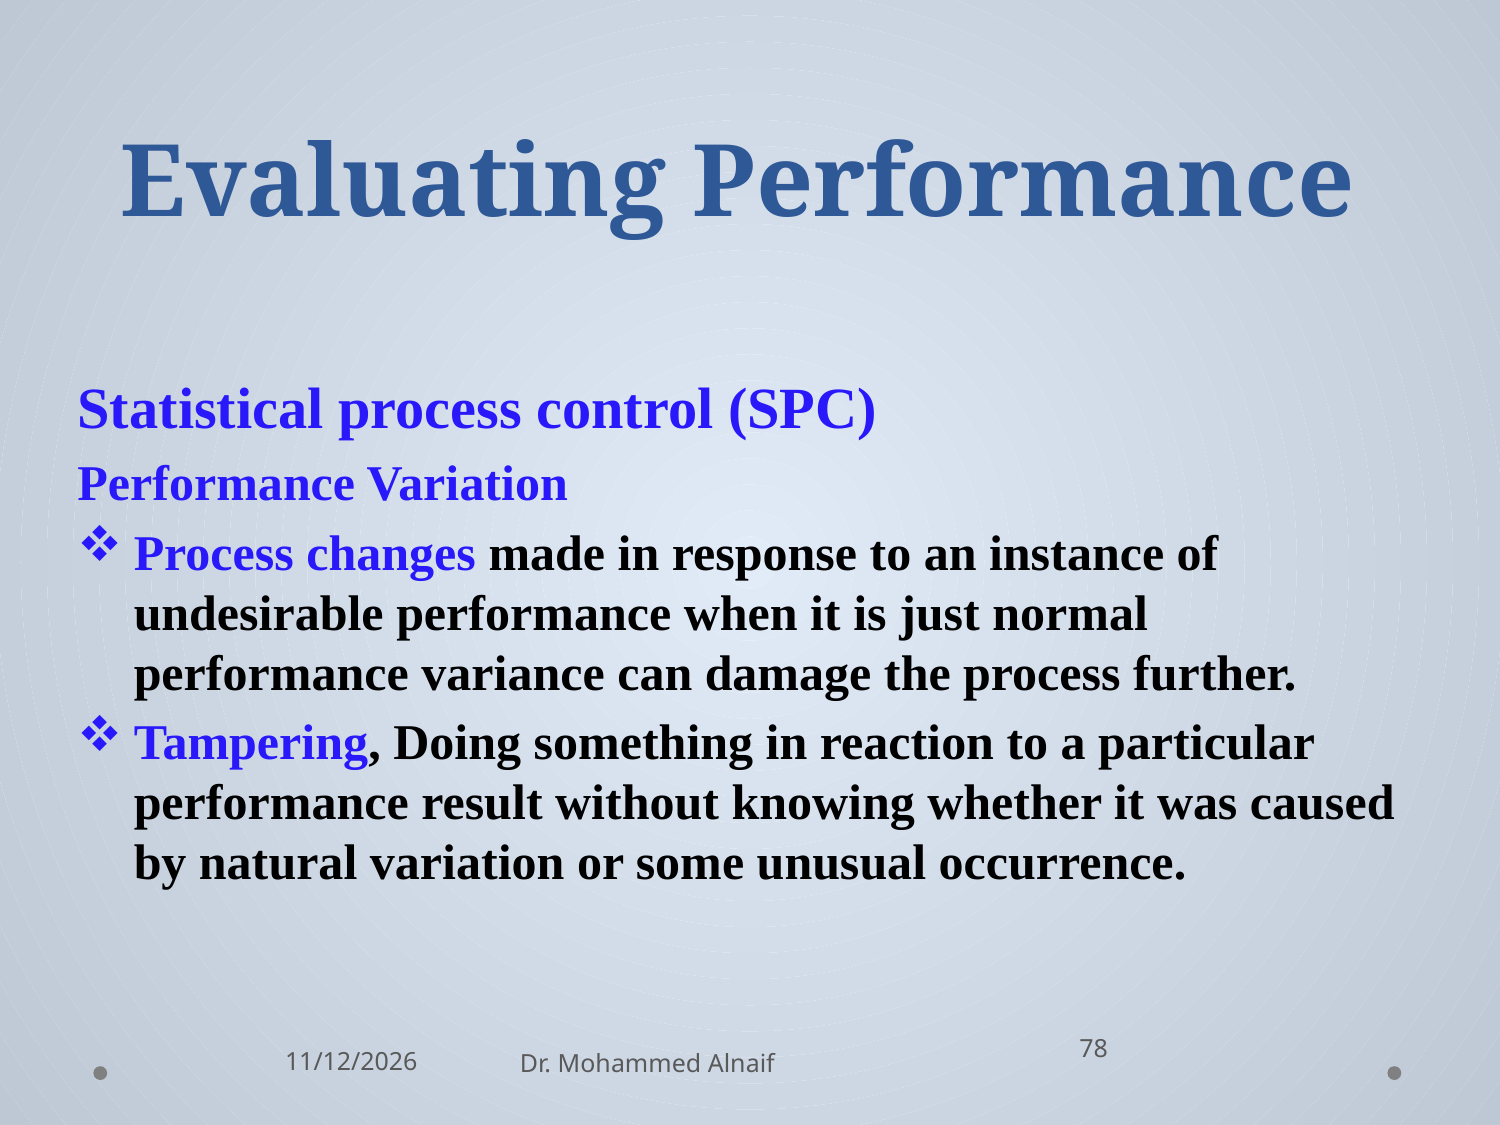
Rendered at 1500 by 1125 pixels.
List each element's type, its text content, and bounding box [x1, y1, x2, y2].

subtitle Statistical process control (SPC) Performance Variation Process changes made in response to an instance of undesirable performance when it is just normal performance variance can damage the process further. Tampering, Doing something in reaction to a particular performance result without knowing whether it was caused by natural variation or some unusual occurrence. [62, 362, 1438, 1013]
footer Dr. Mohammed Alnaif [512, 1025, 988, 1100]
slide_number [75, 1025, 425, 1100]
slide_number 78 [1074, 1012, 1425, 1088]
title Evaluating Performance [100, 78, 1376, 244]
